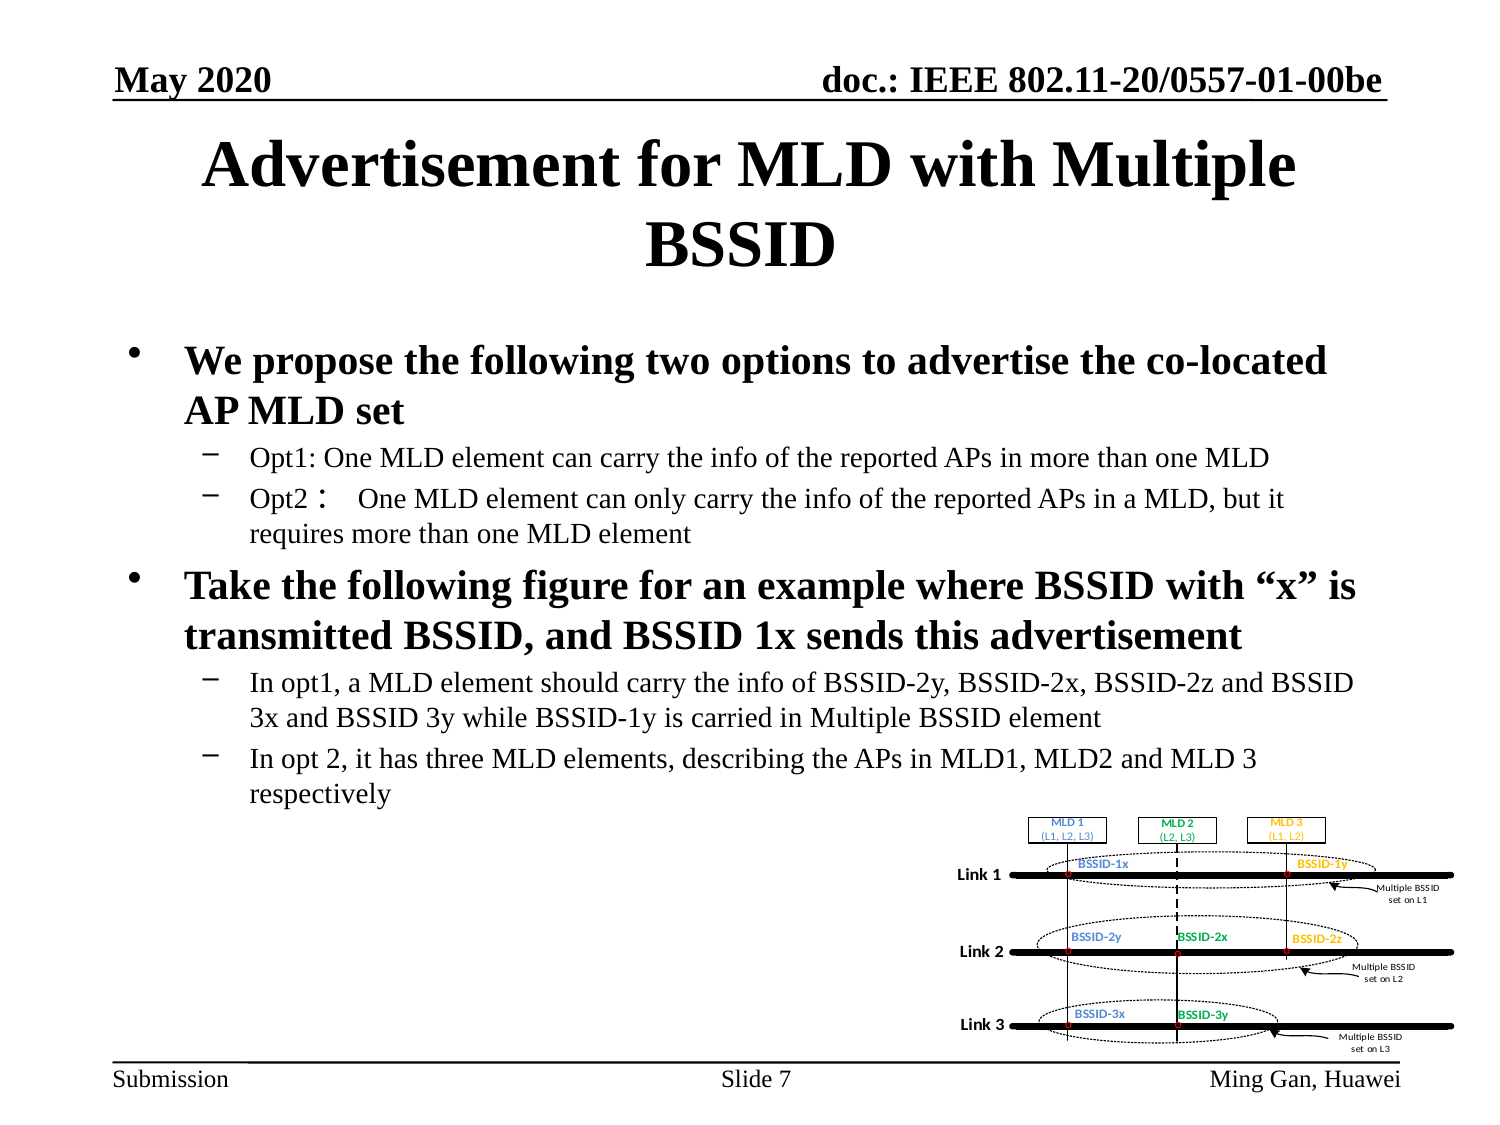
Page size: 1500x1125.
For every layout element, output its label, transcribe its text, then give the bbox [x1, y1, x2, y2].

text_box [947, 814, 1467, 1063]
slide_number Slide 7 [712, 1061, 800, 1093]
footer Ming Gan, Huawei [1206, 1071, 1402, 1093]
title Advertisement for MLD with Multiple BSSID [112, 112, 1388, 288]
list We propose the following two options to advertise the co-located AP MLD set Opt1: One MLD element can carry the info of the reported APs in more than one MLD Opt2： One MLD element can only carry the info of the reported APs in a MLD, but it requires more than one MLD element Take the following figure for an example where BSSID with “x” is transmitted BSSID, and BSSID 1x sends this advertisement In opt1, a MLD element should carry the info of BSSID-2y, BSSID-2x, BSSID-2z and BSSID 3x and BSSID 3y while BSSID-1y is carried in Multiple BSSID element In opt 2, it has three MLD elements, describing the APs in MLD1, MLD2 and MLD 3 respectively [112, 324, 1388, 1001]
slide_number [114, 54, 274, 101]
